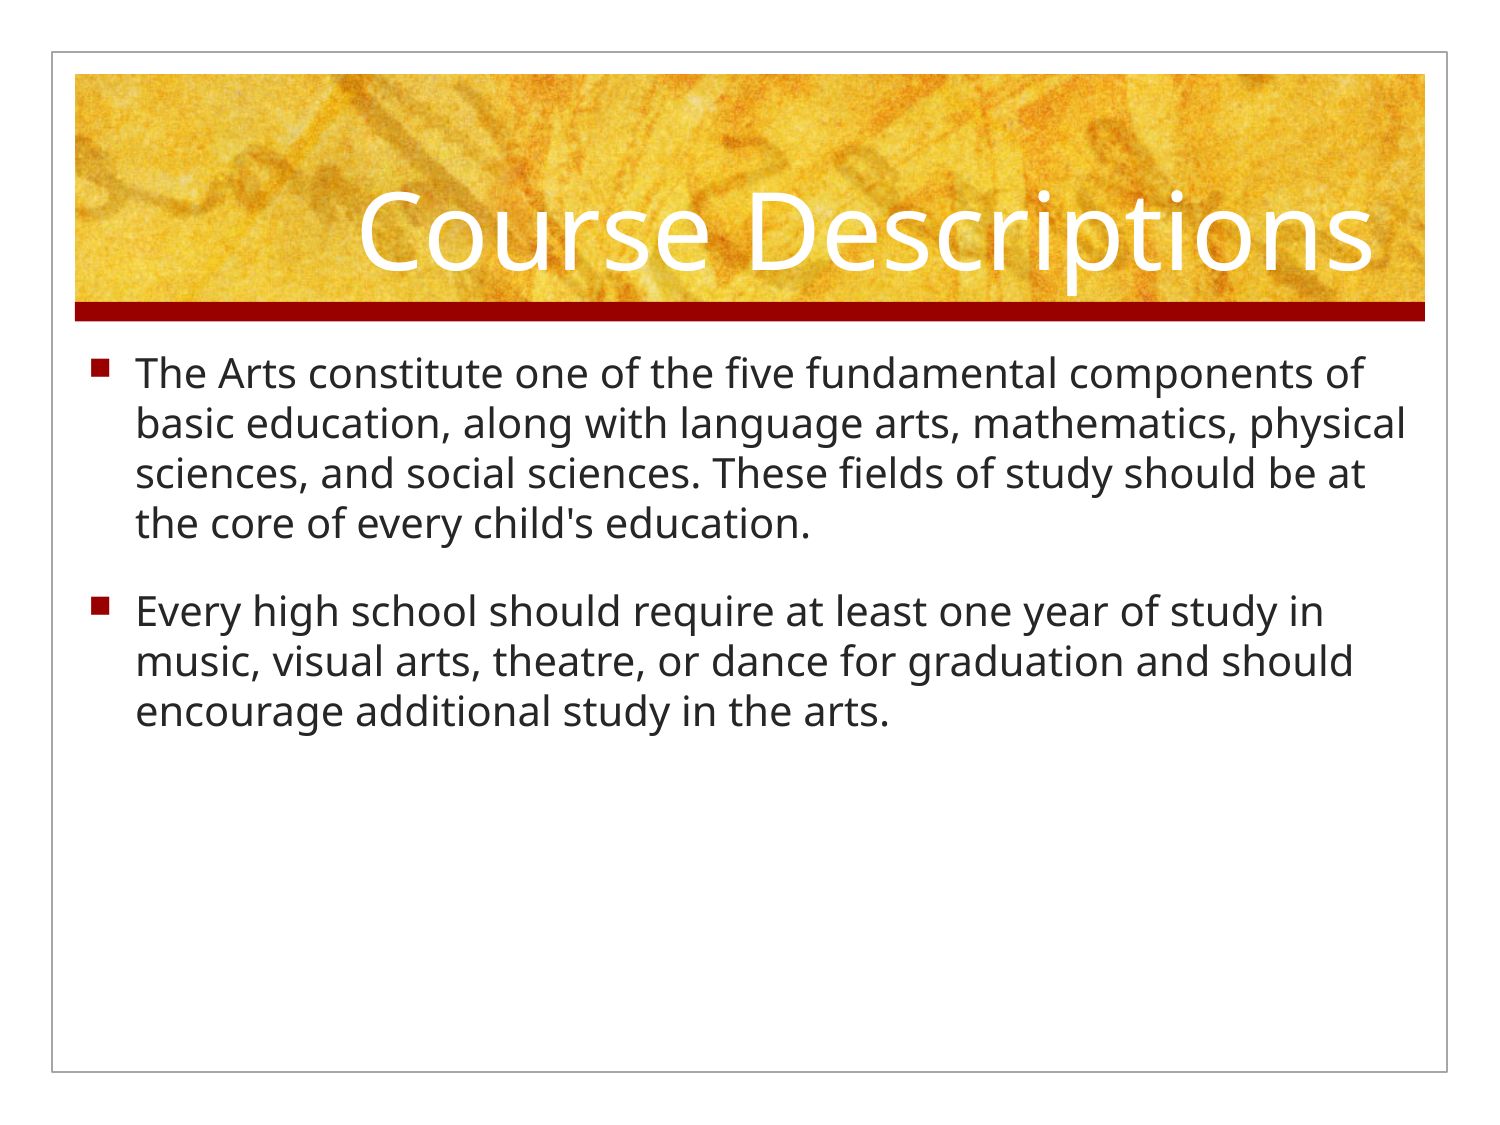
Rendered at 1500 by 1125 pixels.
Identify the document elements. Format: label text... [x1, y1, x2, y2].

title Course Descriptions [108, 74, 1392, 292]
picture [75, 74, 1425, 301]
list The Arts constitute one of the five fundamental components of basic education, along with language arts, mathematics, physical sciences, and social sciences. These fields of study should be at the core of every child's education. Every high school should require at least one year of study in music, visual arts, theatre, or dance for graduation and should encourage additional study in the arts. [73, 339, 1435, 1005]
